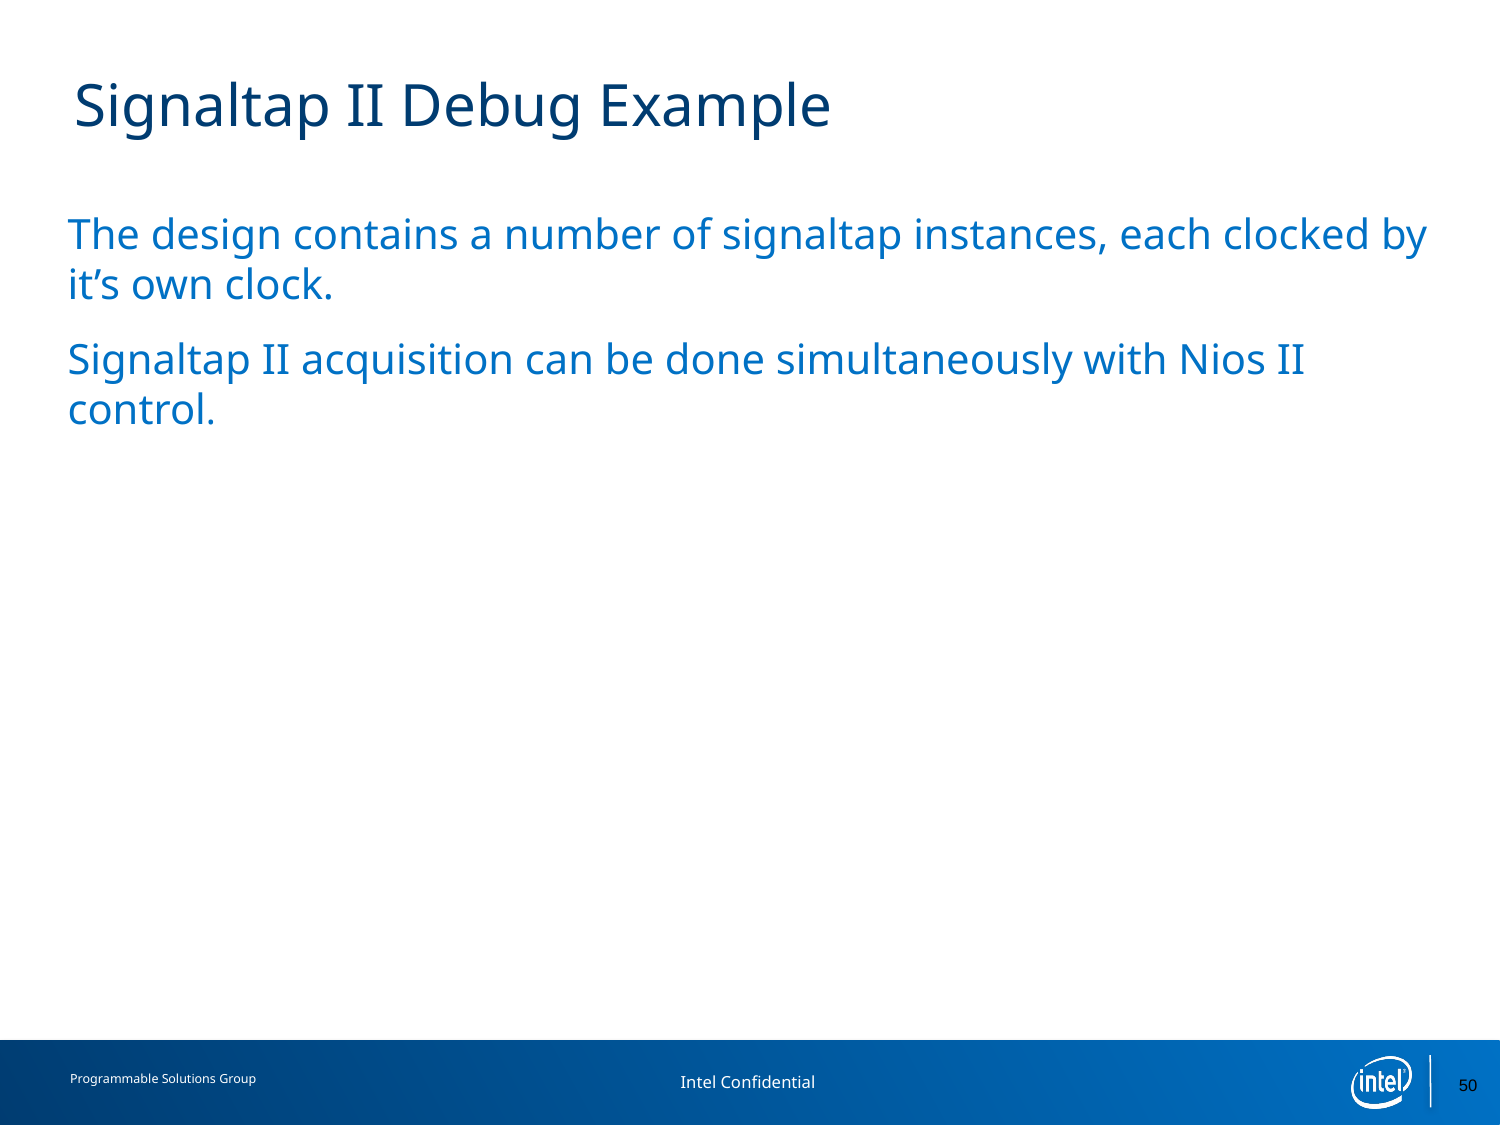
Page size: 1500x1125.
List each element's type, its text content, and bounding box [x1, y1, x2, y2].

list The design contains a number of signaltap instances, each clocked by it’s own clock. Signaltap II acquisition can be done simultaneously with Nios II control. [67, 208, 1463, 1033]
title Signaltap II Debug Example [74, 67, 1425, 208]
slide_number 50 [1127, 1055, 1478, 1116]
